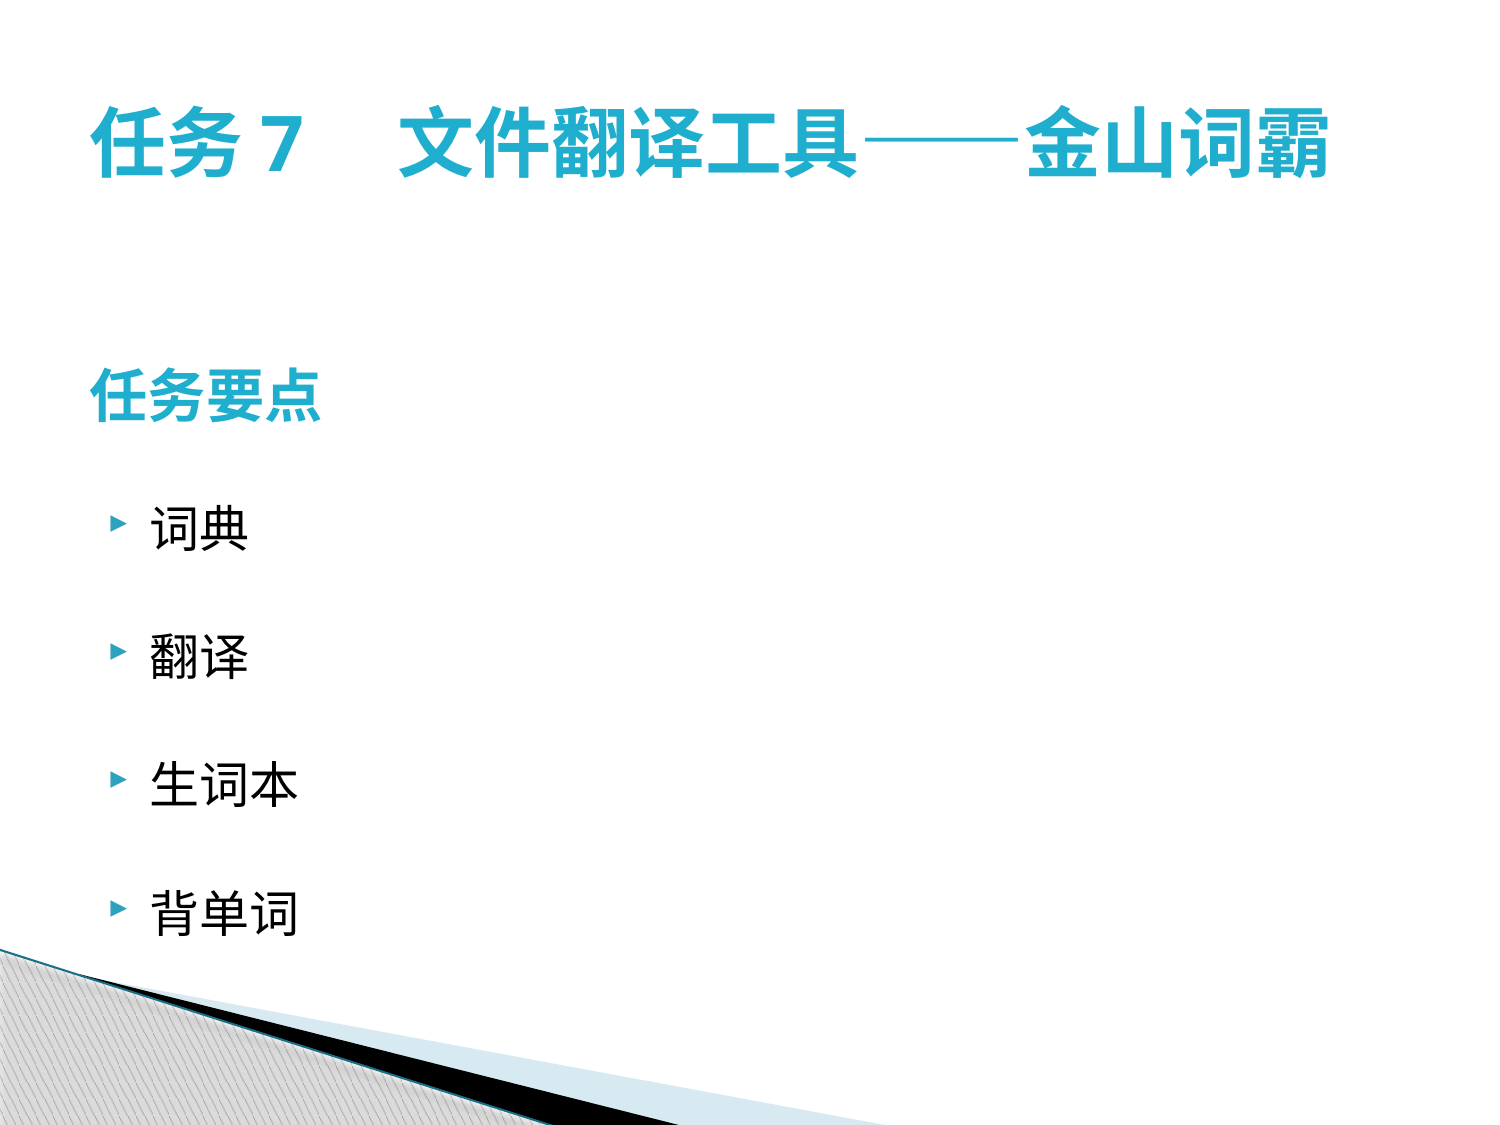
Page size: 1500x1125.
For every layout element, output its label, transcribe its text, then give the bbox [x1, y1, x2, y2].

list 任务要点 词典 翻译 生词本 背单词 [75, 309, 1425, 953]
title 任务7 文件翻译工具——金山词霸 [75, 45, 1425, 233]
